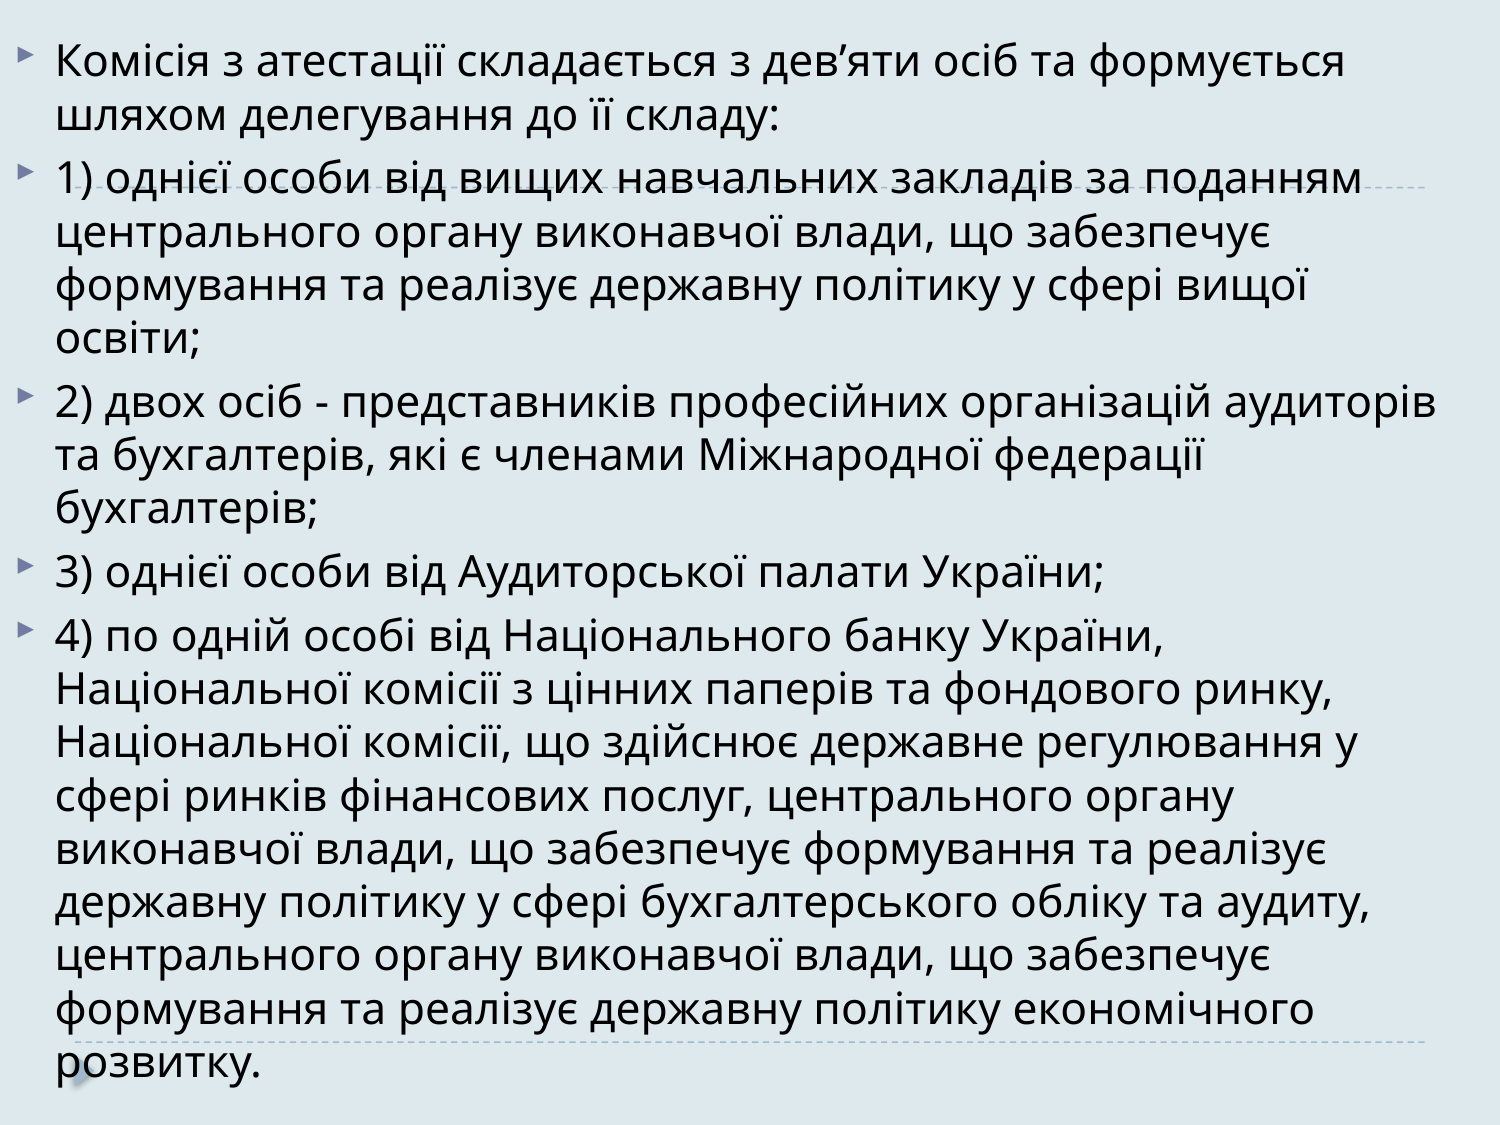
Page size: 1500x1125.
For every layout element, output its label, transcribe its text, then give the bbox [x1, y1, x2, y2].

list Комісія з атестації складається з дев’яти осіб та формується шляхом делегування до її складу: 1) однієї особи від вищих навчальних закладів за поданням центрального органу виконавчої влади, що забезпечує формування та реалізує державну політику у сфері вищої освіти; 2) двох осіб - представників професійних організацій аудиторів та бухгалтерів, які є членами Міжнародної федерації бухгалтерів; 3) однієї особи від Аудиторської палати України; 4) по одній особі від Національного банку України, Національної комісії з цінних паперів та фондового ринку, Національної комісії, що здійснює державне регулювання у сфері ринків фінансових послуг, центрального органу виконавчої влади, що забезпечує формування та реалізує державну політику у сфері бухгалтерського обліку та аудиту, центрального органу виконавчої влади, що забезпечує формування та реалізує державну політику економічного розвитку. [0, 24, 1475, 1100]
